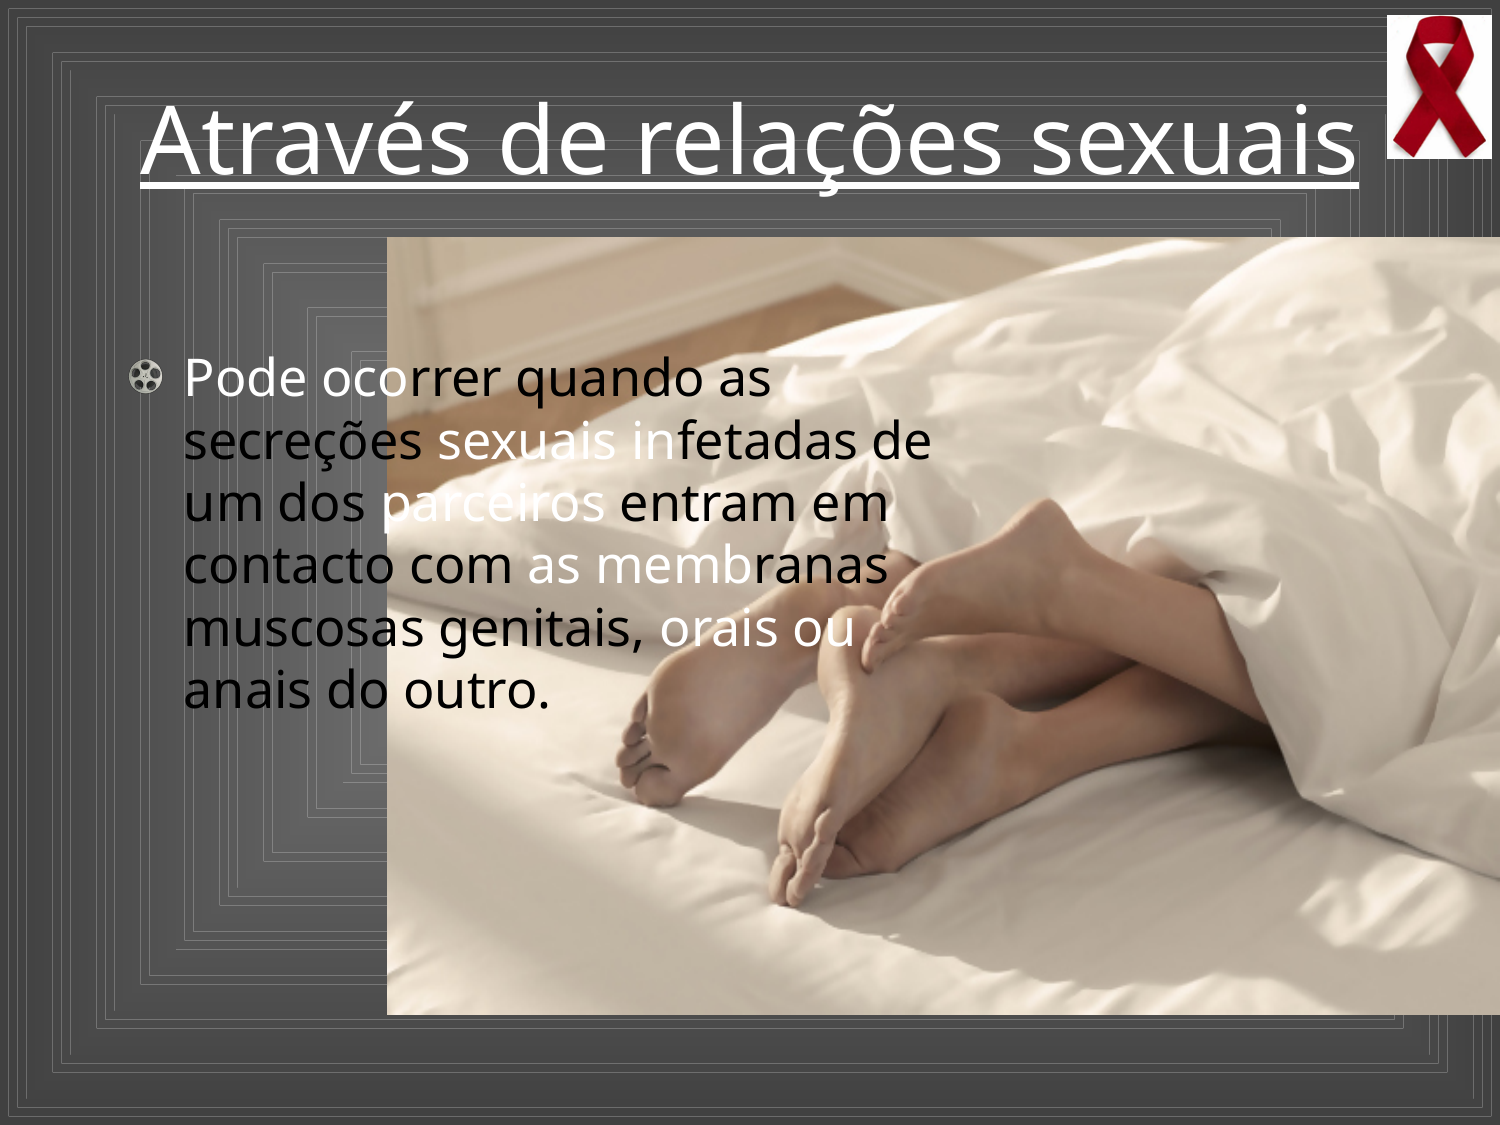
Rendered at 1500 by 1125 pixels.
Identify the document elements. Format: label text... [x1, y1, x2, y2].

picture [387, 237, 1500, 1015]
picture [1387, 15, 1492, 159]
picture [127, 357, 164, 395]
list Pode ocorrer quando as secreções sexuais infetadas de um dos parceiros entram em contacto com as membranas muscosas genitais, orais ou anais do outro. [112, 337, 383, 844]
title Através de relações sexuais [112, 19, 1388, 255]
